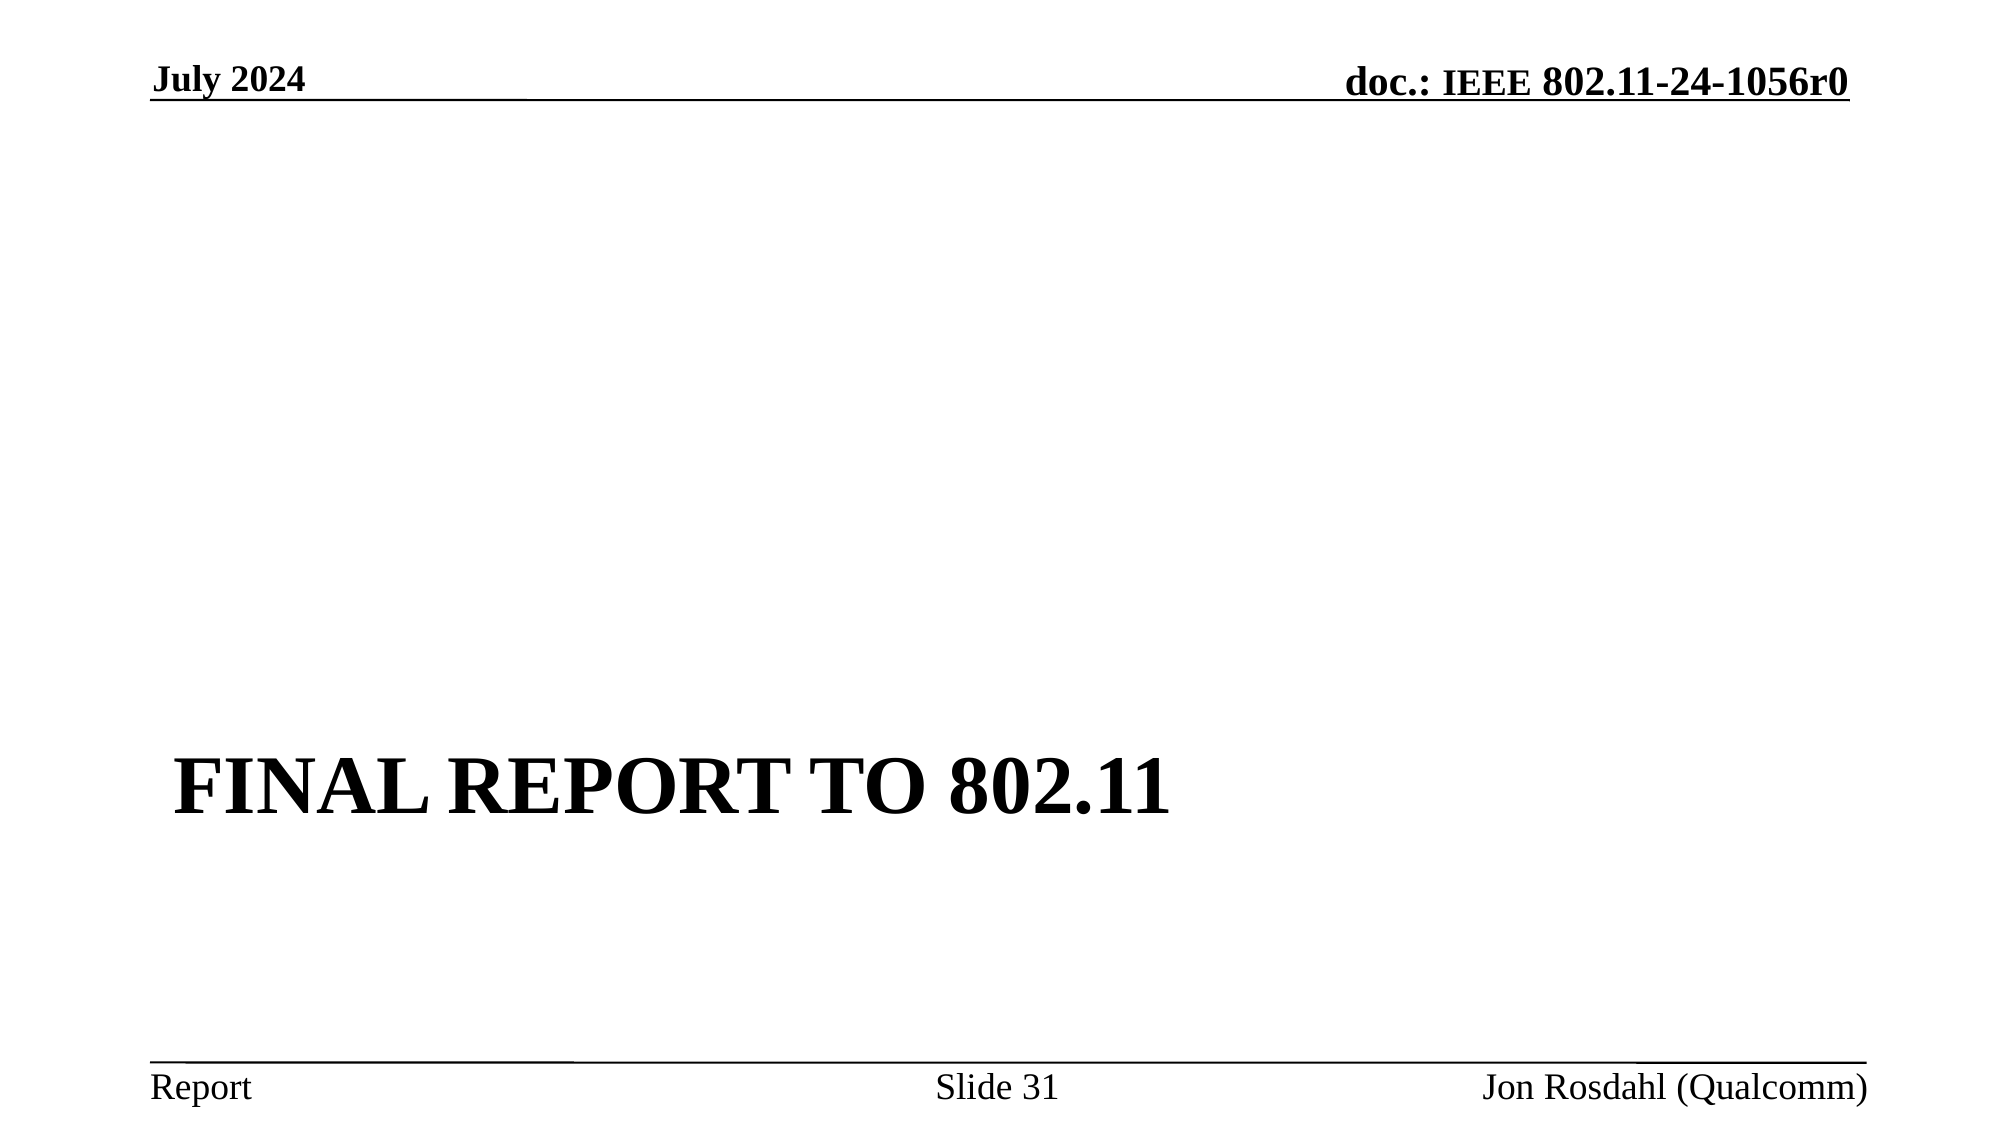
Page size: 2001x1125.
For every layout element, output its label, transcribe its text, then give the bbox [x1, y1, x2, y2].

footer Jon Rosdahl (Qualcomm) [1424, 1061, 1869, 1108]
slide_number Slide 31 [928, 1061, 1067, 1123]
title Final Report to 802.11 [157, 722, 1859, 947]
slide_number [152, 49, 434, 100]
